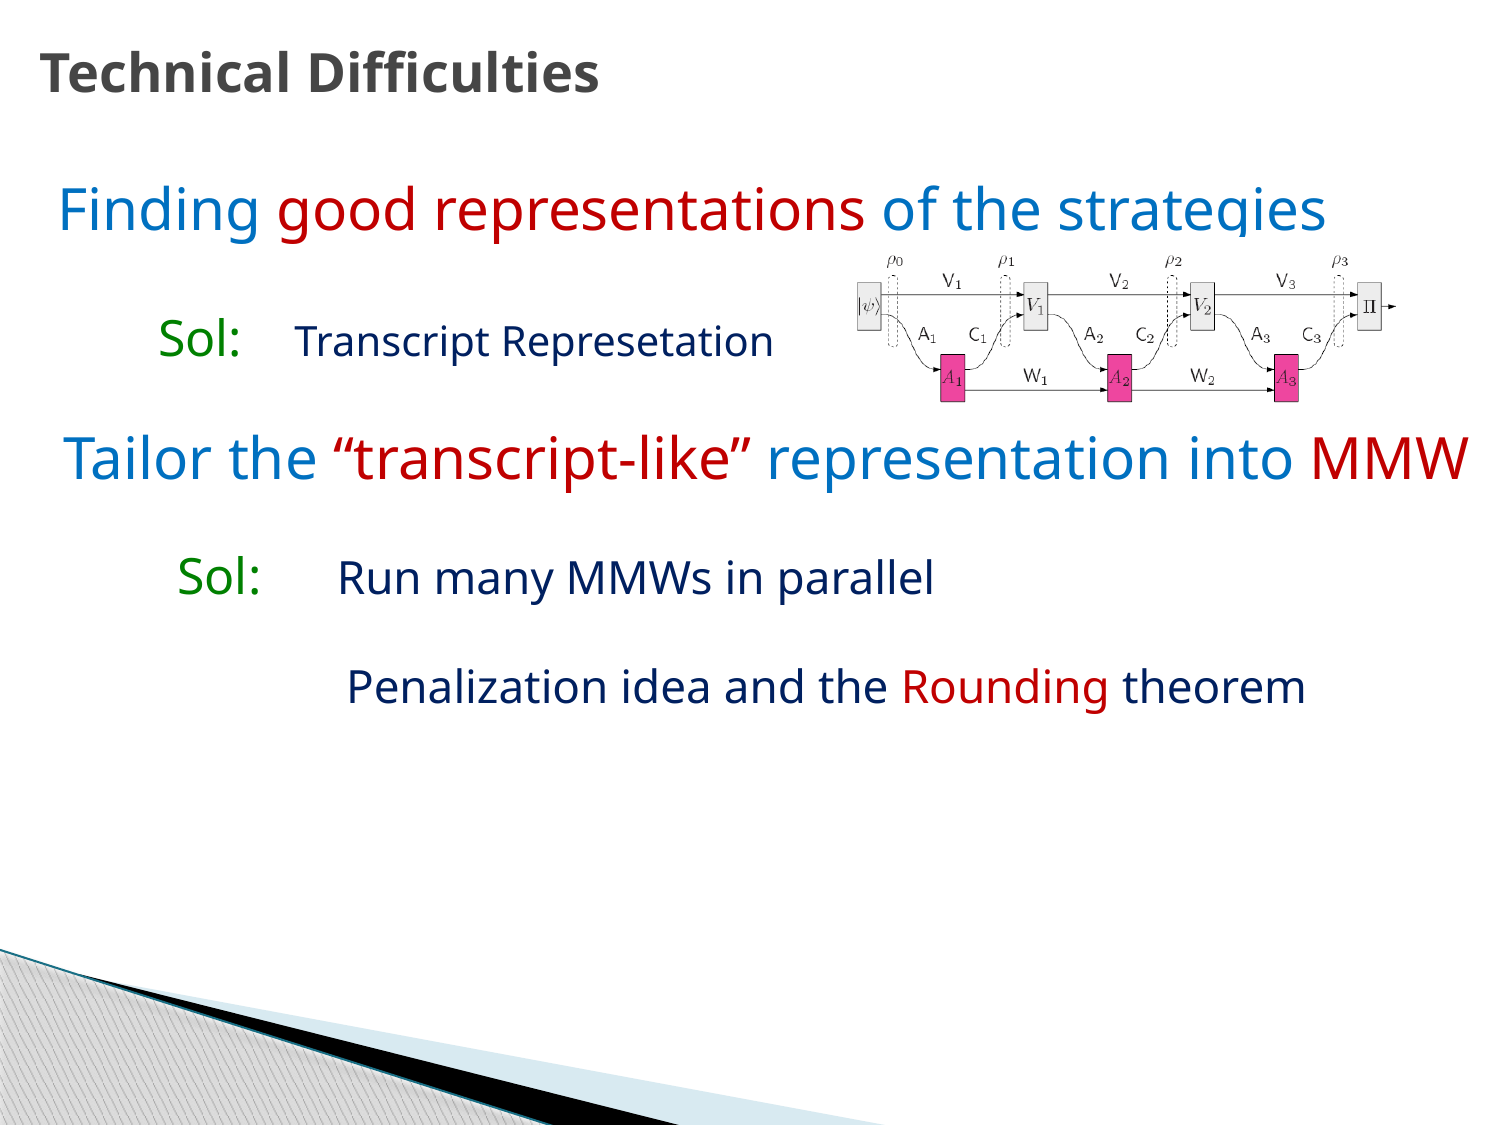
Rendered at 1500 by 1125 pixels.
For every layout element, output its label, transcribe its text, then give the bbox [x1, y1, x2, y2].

text_box Finding good representations of the strategies [42, 164, 1343, 249]
text_box Tailor the “transcript-like” representation into MMW [48, 414, 1485, 499]
title Technical Difficulties [24, 50, 1375, 93]
text_box Sol: [162, 536, 290, 612]
text_box Run many MMWs in parallel [322, 541, 951, 612]
text_box Sol: Transcript Represetation [143, 299, 790, 374]
text_box Penalization idea and the Rounding theorem [331, 650, 1322, 720]
picture [821, 237, 1426, 420]
